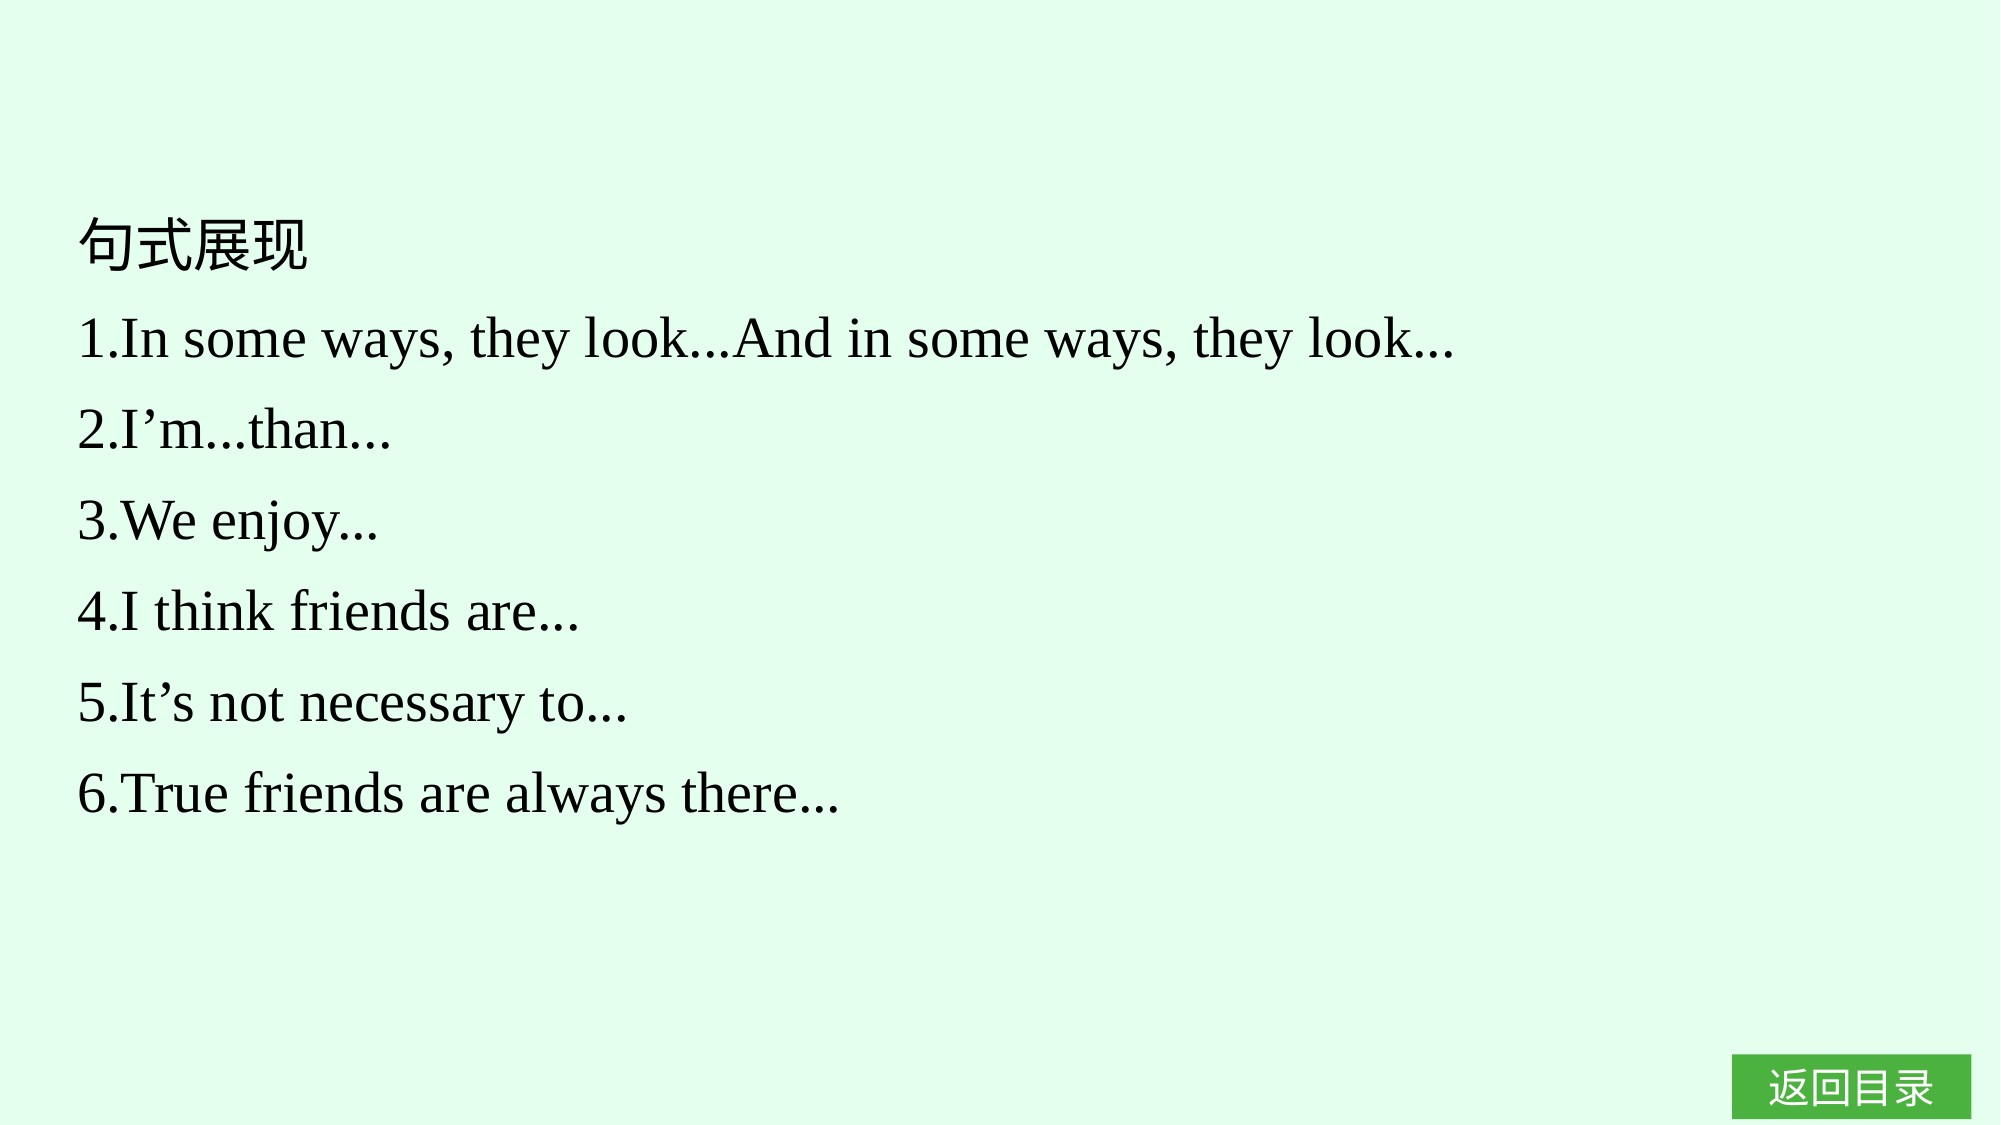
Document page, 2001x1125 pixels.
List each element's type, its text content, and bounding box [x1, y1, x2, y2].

text_box 句式展现 1.In some ways, they look...And in some ways, they look... 2.I’m...than... 3.We enjoy... 4.I think friends are... 5.It’s not necessary to... 6.True friends are always there... [62, 180, 1938, 832]
